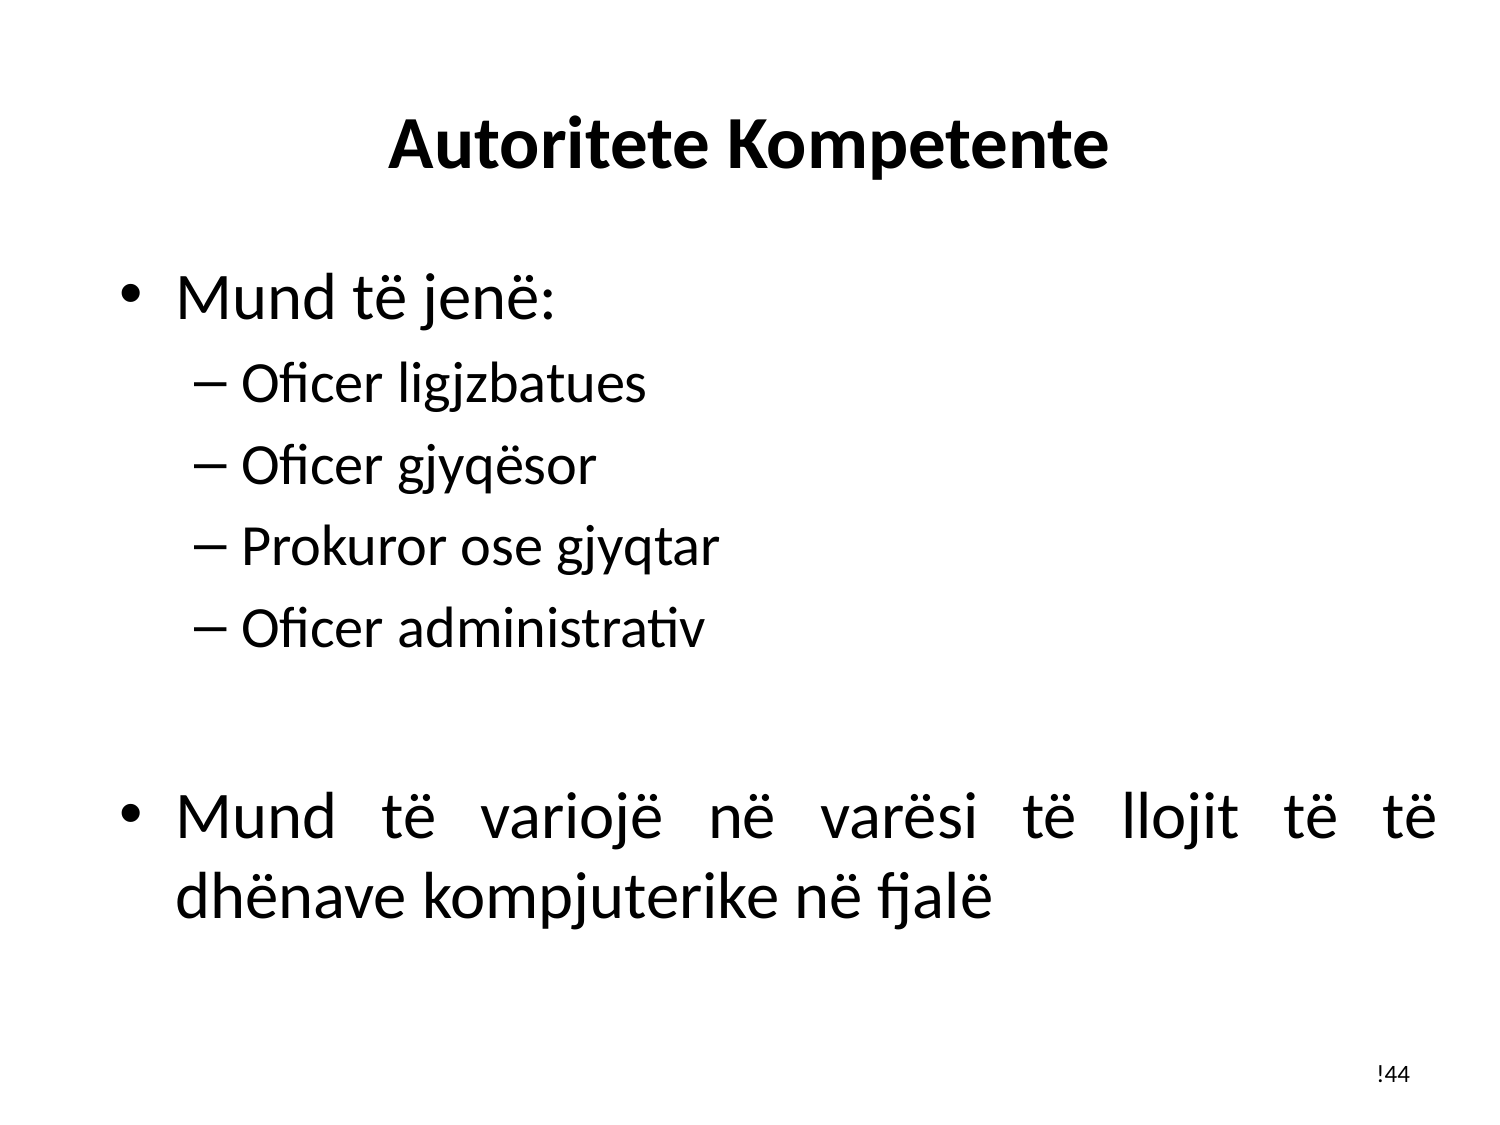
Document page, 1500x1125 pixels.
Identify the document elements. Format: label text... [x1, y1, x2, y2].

slide_number !44 [1074, 1042, 1425, 1103]
list Mund të jenë: Oficer ligjzbatues Oficer gjyqësor Prokuror ose gjyqtar Oficer administrativ Mund të variojë në varësi të llojit të të dhënave kompjuterike në fjalë [103, 244, 1455, 988]
title Autoritete Kompetente [74, 44, 1426, 233]
